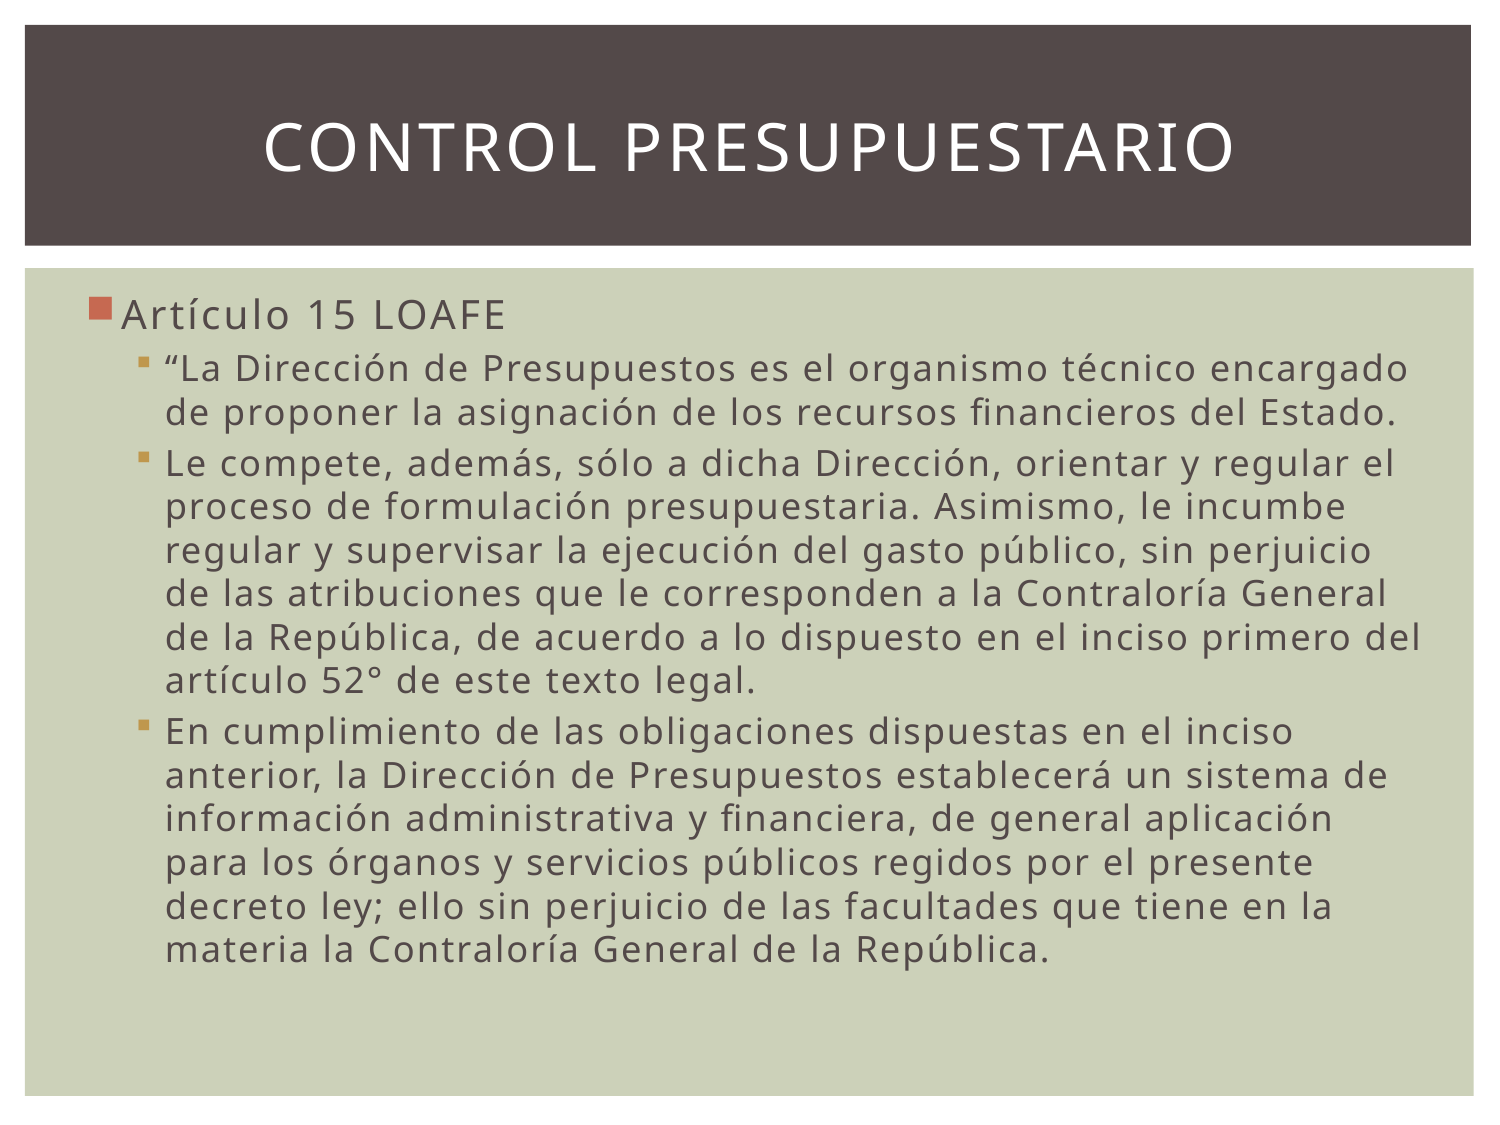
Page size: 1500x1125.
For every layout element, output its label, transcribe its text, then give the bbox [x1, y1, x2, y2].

title Control presupuestario [62, 58, 1438, 232]
list Artículo 15 LOAFE “La Dirección de Presupuestos es el organismo técnico encargado de proponer la asignación de los recursos financieros del Estado. Le compete, además, sólo a dicha Dirección, orientar y regular el proceso de formulación presupuestaria. Asimismo, le incumbe regular y supervisar la ejecución del gasto público, sin perjuicio de las atribuciones que le corresponden a la Contraloría General de la República, de acuerdo a lo dispuesto en el inciso primero del artículo 52° de este texto legal. En cumplimiento de las obligaciones dispuestas en el inciso anterior, la Dirección de Presupuestos establecerá un sistema de información administrativa y financiera, de general aplicación para los órganos y servicios públicos regidos por el presente decreto ley; ello sin perjuicio de las facultades que tiene en la materia la Contraloría General de la República. [62, 281, 1442, 1005]
